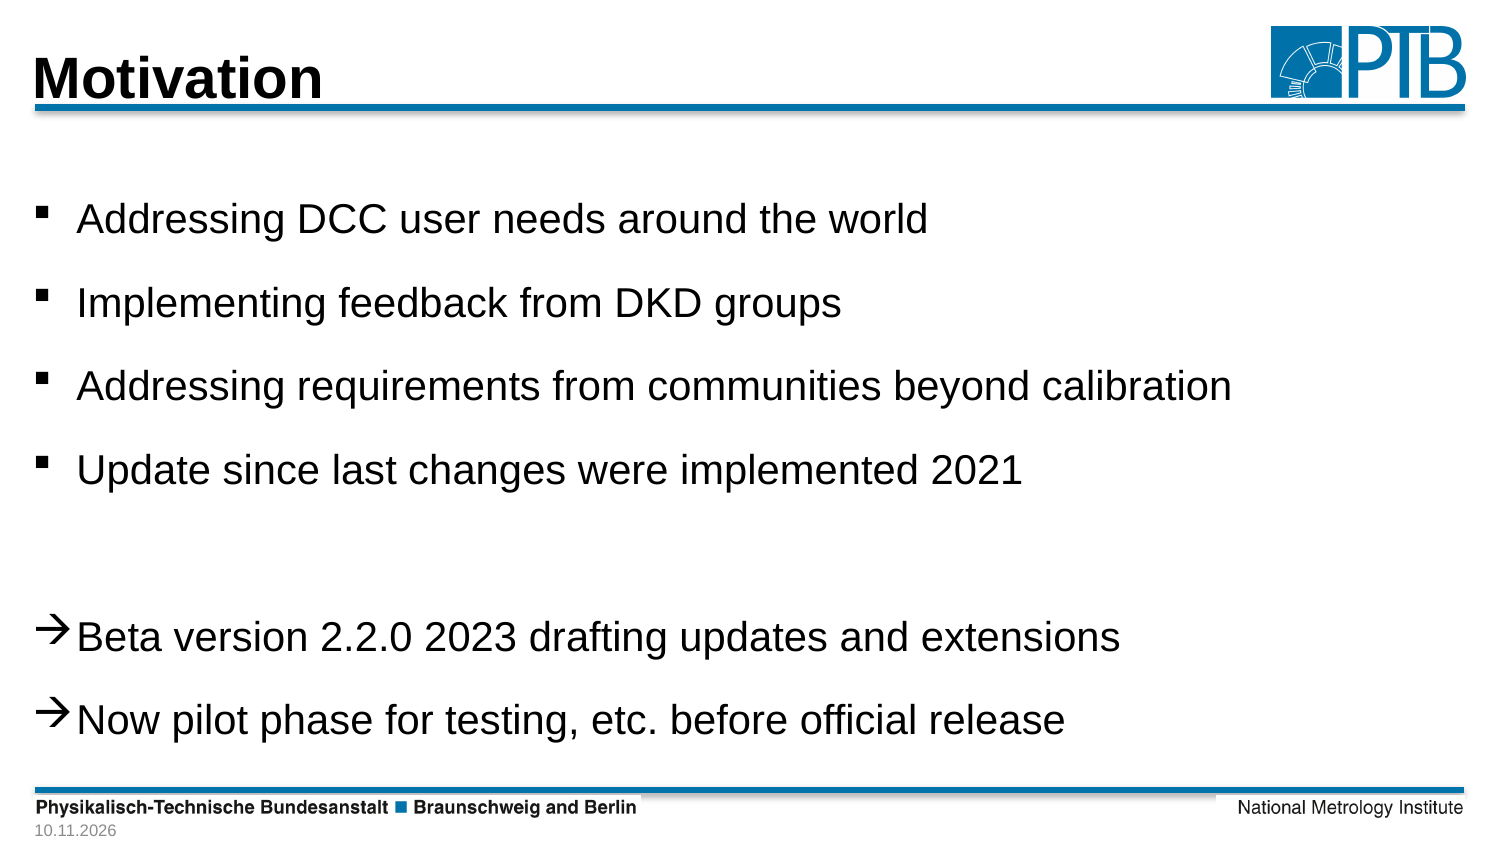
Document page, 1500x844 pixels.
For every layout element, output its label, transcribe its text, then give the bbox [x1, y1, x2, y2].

title Motivation [17, 26, 1459, 123]
picture [1459, 80, 1467, 98]
picture [1216, 795, 1465, 819]
picture [1459, 26, 1467, 75]
picture [33, 795, 641, 815]
list Addressing DCC user needs around the world Implementing feedback from DKD groups Addressing requirements from communities beyond calibration Update since last changes were implemented 2021 Beta version 2.2.0 2023 drafting updates and extensions Now pilot phase for testing, etc. before official release [17, 159, 1459, 780]
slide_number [19, 815, 669, 844]
